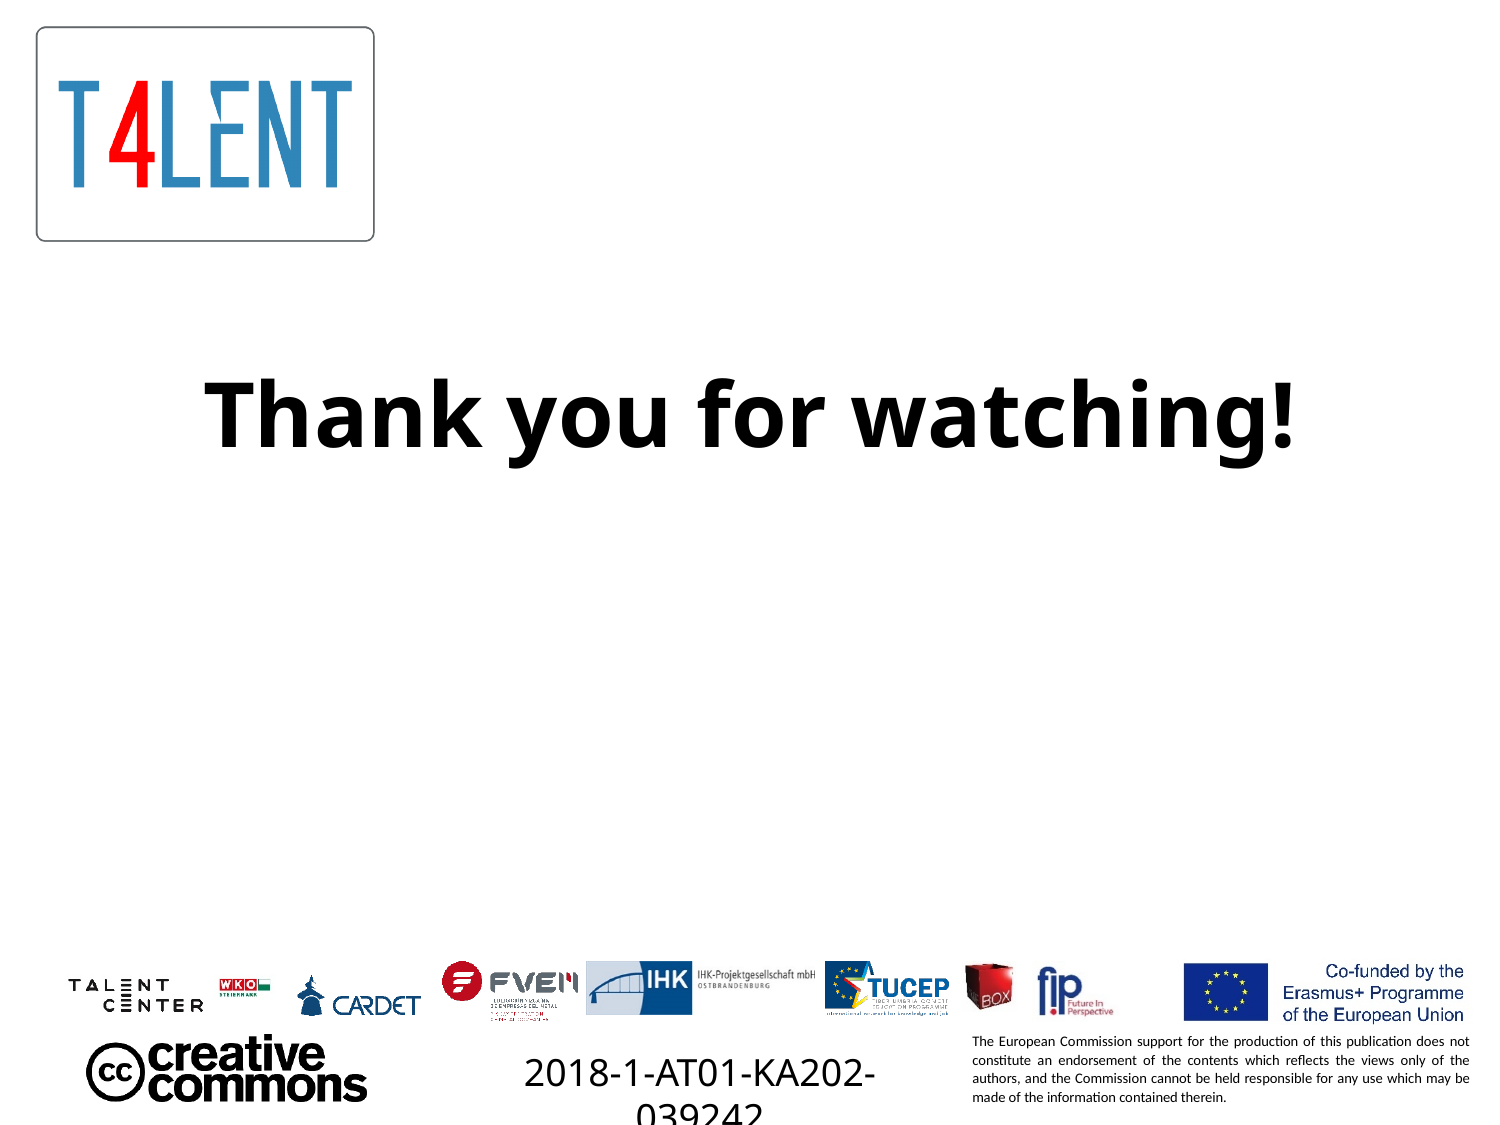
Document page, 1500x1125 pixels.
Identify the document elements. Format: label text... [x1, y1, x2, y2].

picture [1031, 960, 1119, 1023]
picture [960, 960, 1018, 1012]
picture [442, 960, 578, 1021]
picture [824, 960, 949, 1017]
picture [85, 1034, 367, 1102]
picture [585, 960, 815, 1015]
picture [50, 960, 288, 1027]
title Thank you for watching! [187, 258, 1313, 576]
text_box 2018-1-AT01-KA202-039242 [454, 1040, 946, 1125]
picture [1166, 958, 1478, 1026]
picture [35, 26, 375, 242]
picture [294, 960, 425, 1028]
